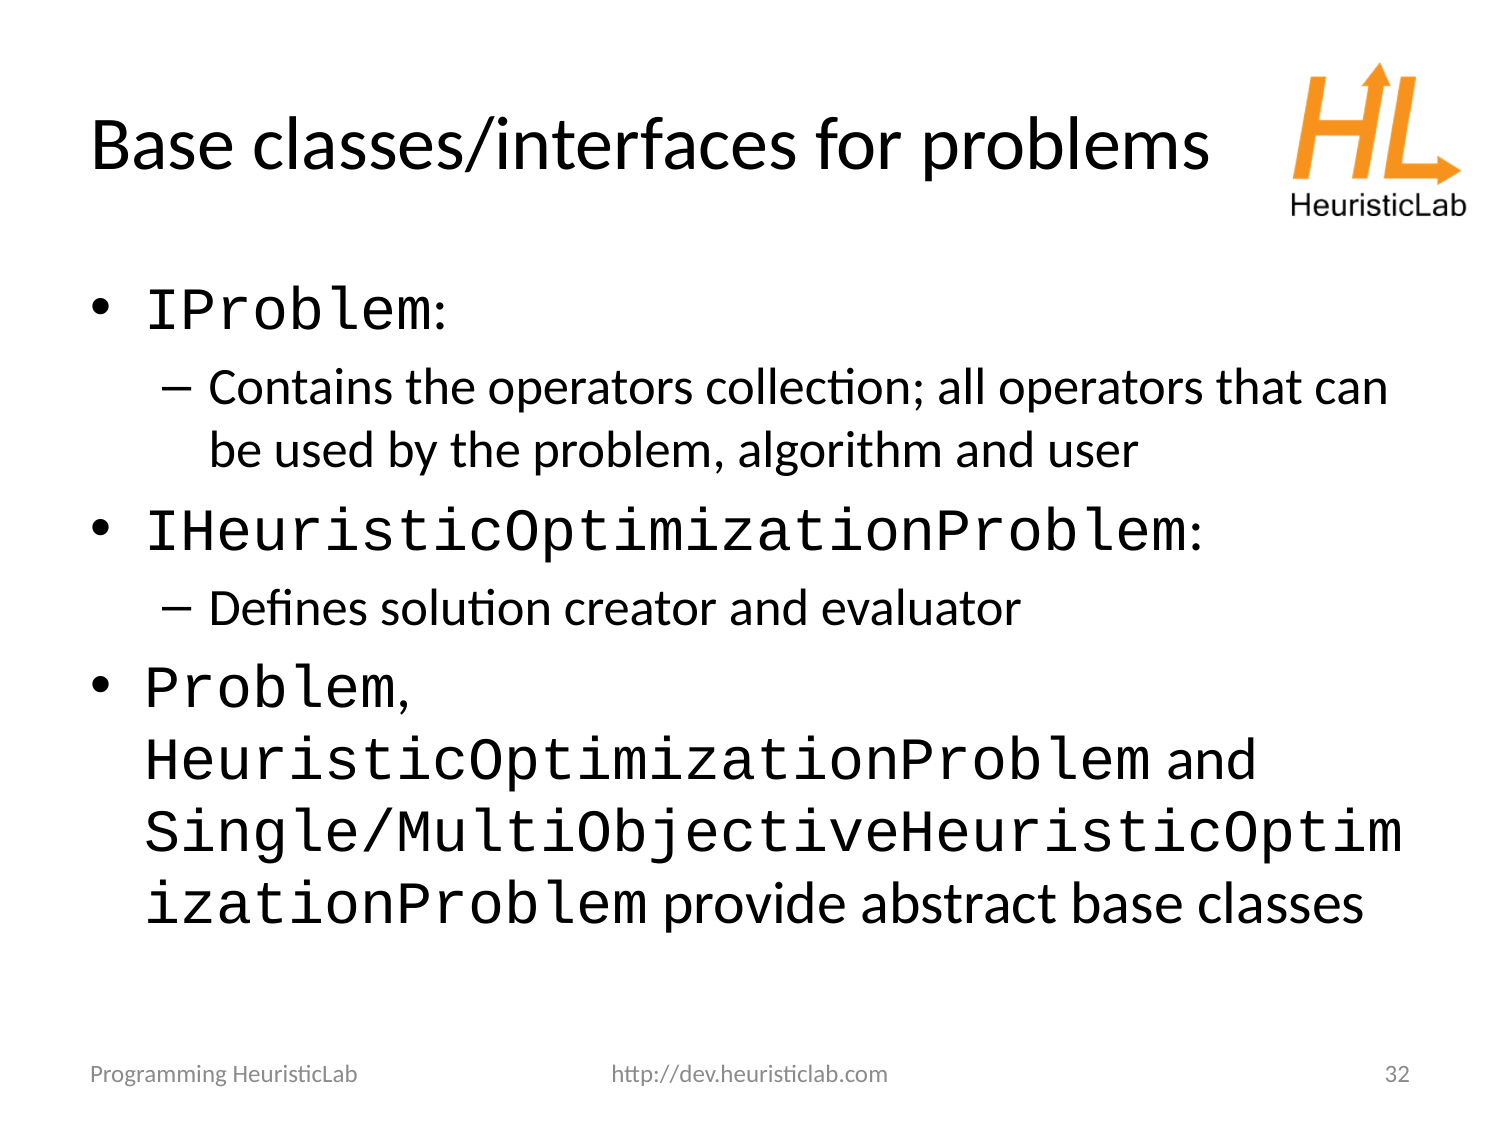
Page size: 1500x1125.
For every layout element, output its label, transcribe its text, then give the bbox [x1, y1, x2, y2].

footer http://dev.heuristiclab.com [512, 1042, 988, 1103]
title Base classes/interfaces for problems [75, 45, 1282, 233]
picture [1281, 27, 1474, 244]
list IProblem: Contains the operators collection; all operators that can be used by the problem, algorithm and user IHeuristicOptimizationProblem: Defines solution creator and evaluator Problem, HeuristicOptimizationProblem and Single/MultiObjectiveHeuristicOptimizationProblem provide abstract base classes [75, 262, 1425, 1005]
slide_number 32 [1074, 1042, 1425, 1103]
slide_number Programming HeuristicLab [75, 1042, 425, 1103]
